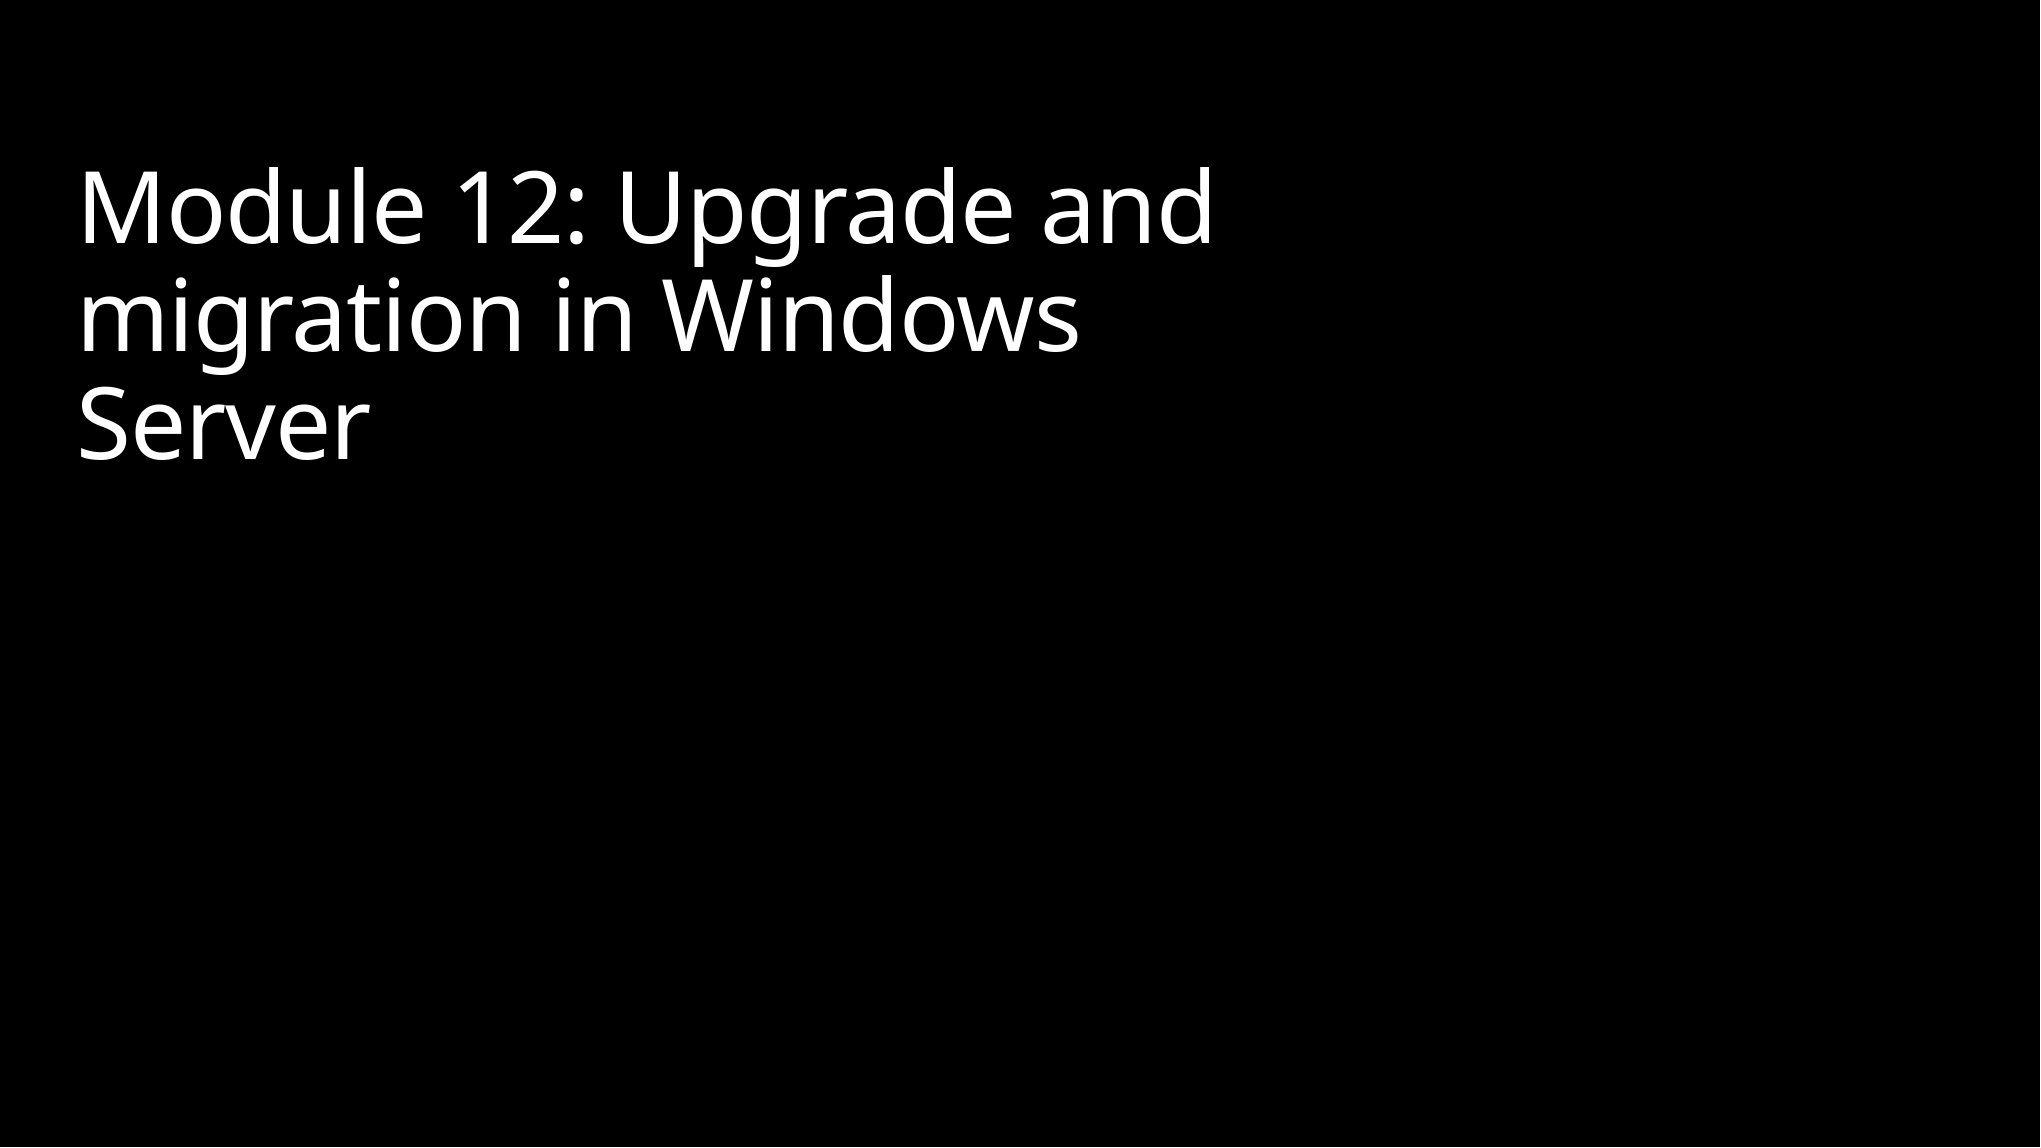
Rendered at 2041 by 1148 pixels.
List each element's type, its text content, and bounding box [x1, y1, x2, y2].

title Module 12: Upgrade and migration in Windows Server [76, 157, 1324, 753]
